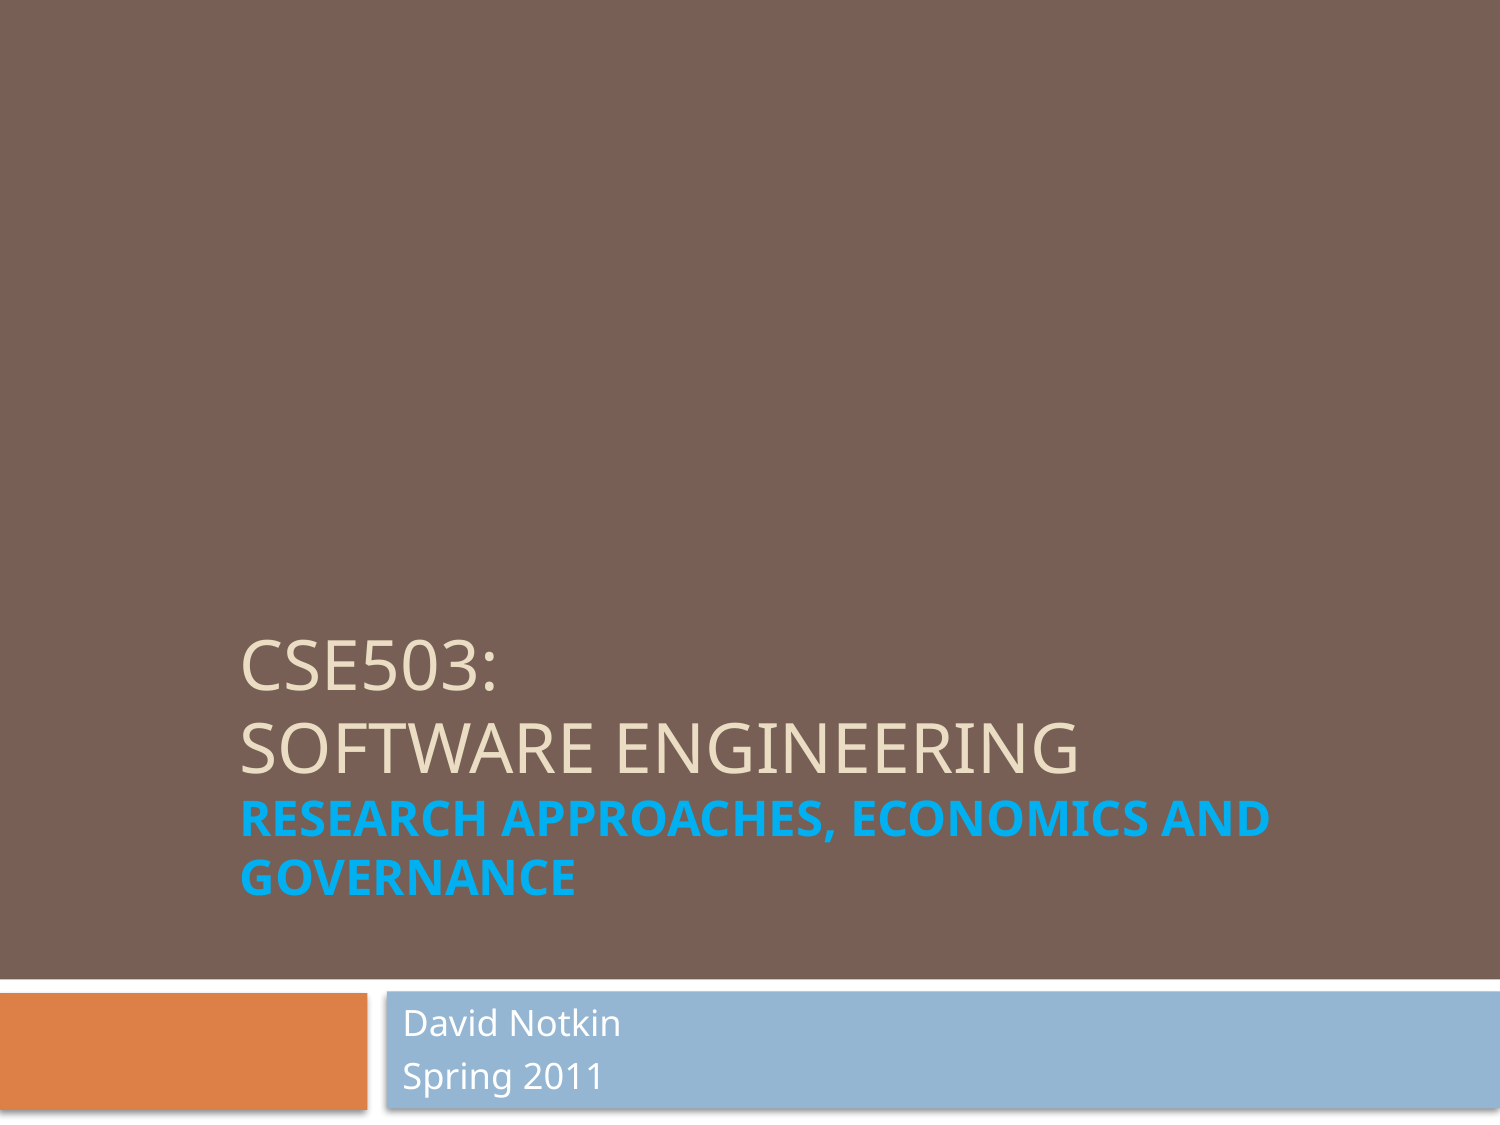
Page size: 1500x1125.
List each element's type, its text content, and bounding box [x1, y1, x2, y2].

title CSE503: Software Engineering Research approaches, economics and governance [225, 612, 1288, 913]
subtitle David Notkin Spring 2011 [387, 992, 1488, 1105]
